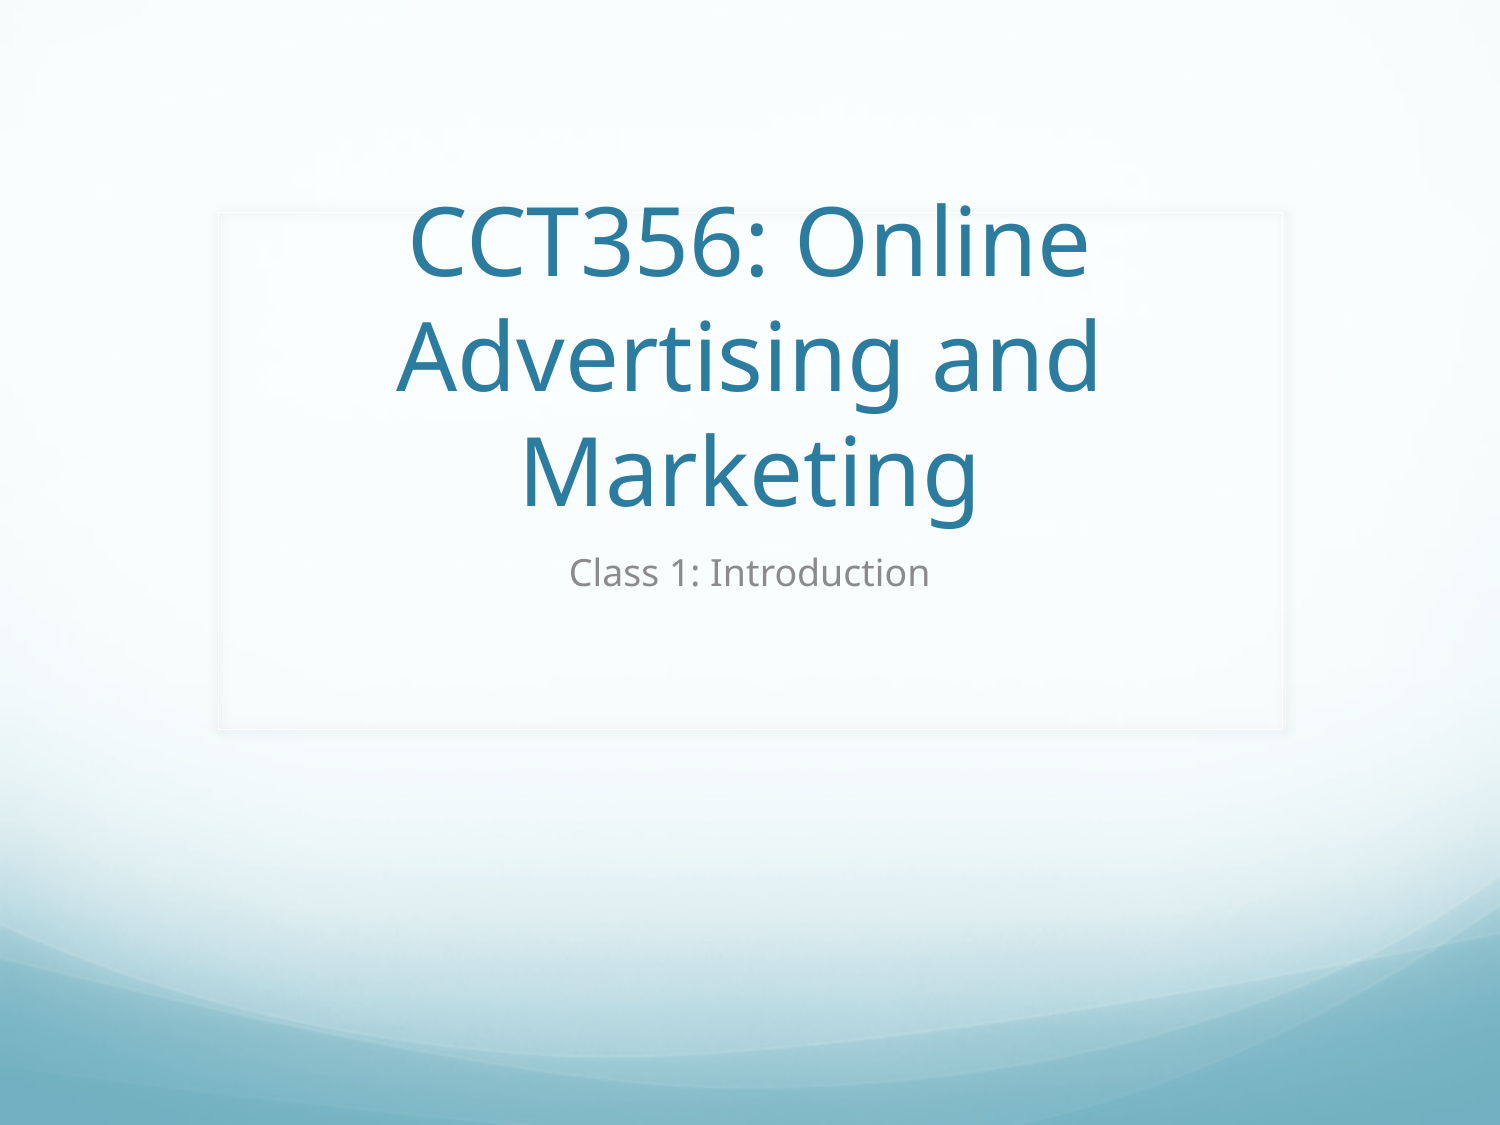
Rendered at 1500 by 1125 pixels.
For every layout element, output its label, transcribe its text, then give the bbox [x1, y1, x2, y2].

title CCT356: Online Advertising and Marketing [217, 249, 1283, 533]
subtitle Class 1: Introduction [217, 541, 1283, 692]
